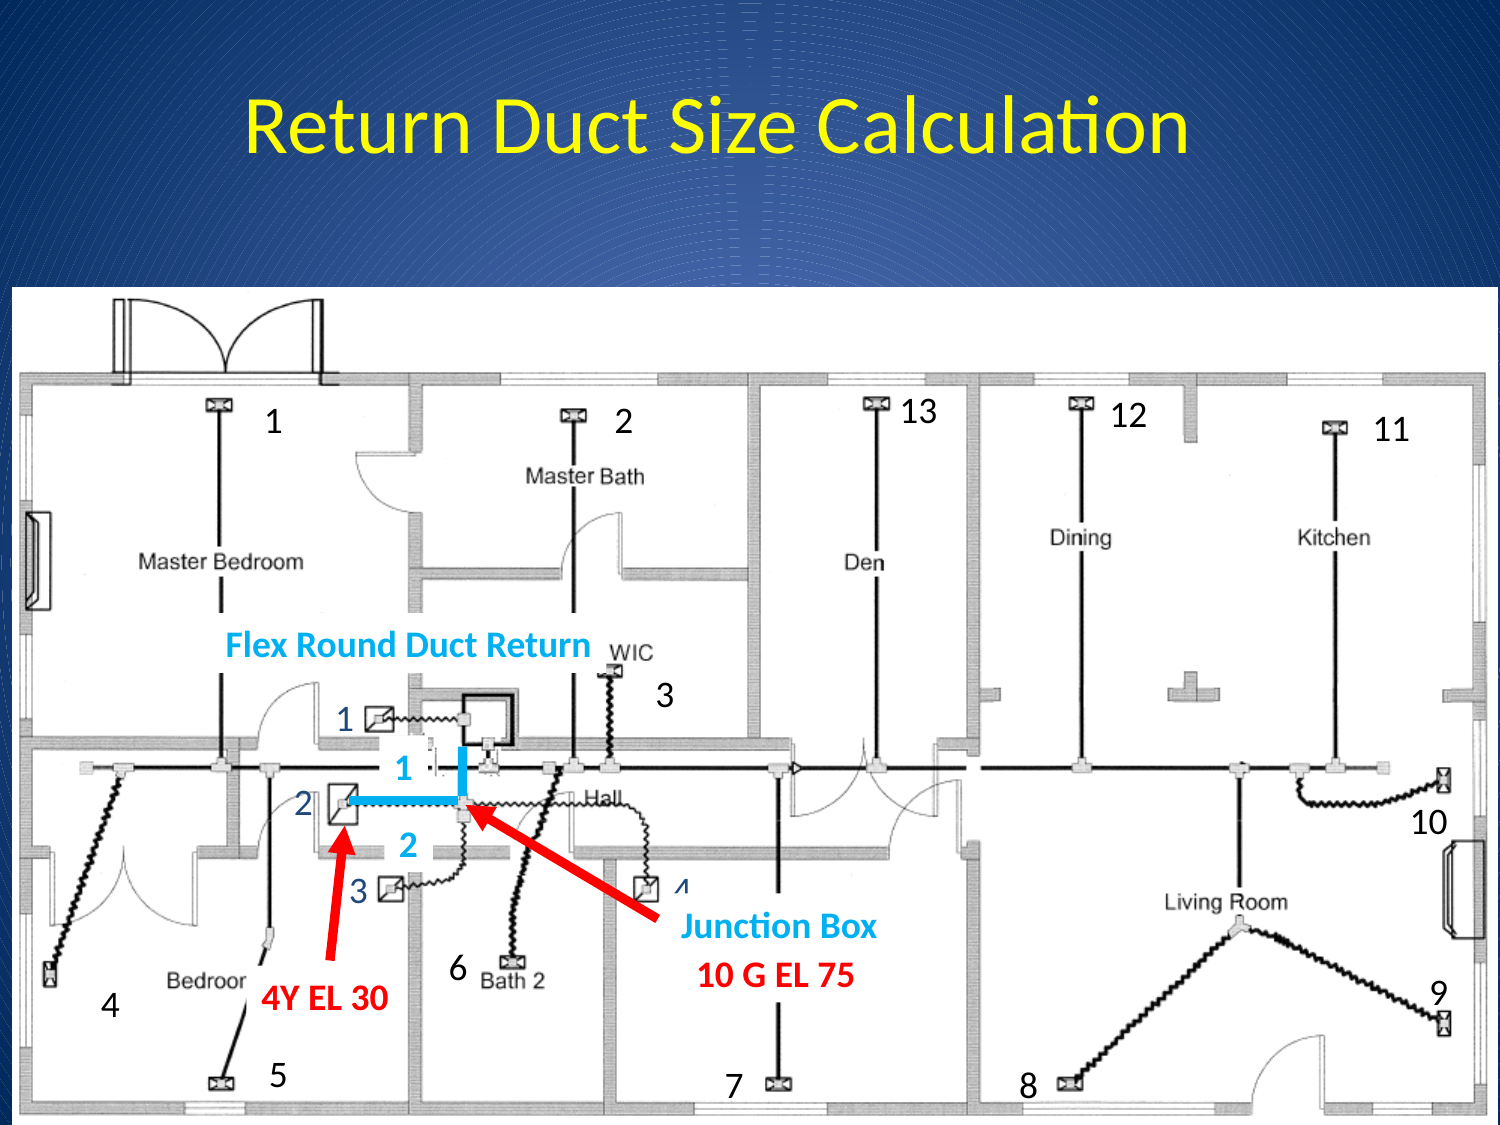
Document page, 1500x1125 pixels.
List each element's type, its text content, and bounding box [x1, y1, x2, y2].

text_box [465, 804, 658, 920]
picture [12, 287, 1499, 1125]
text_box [329, 825, 345, 961]
text_box Return Duct Size Calculation [228, 62, 1207, 178]
